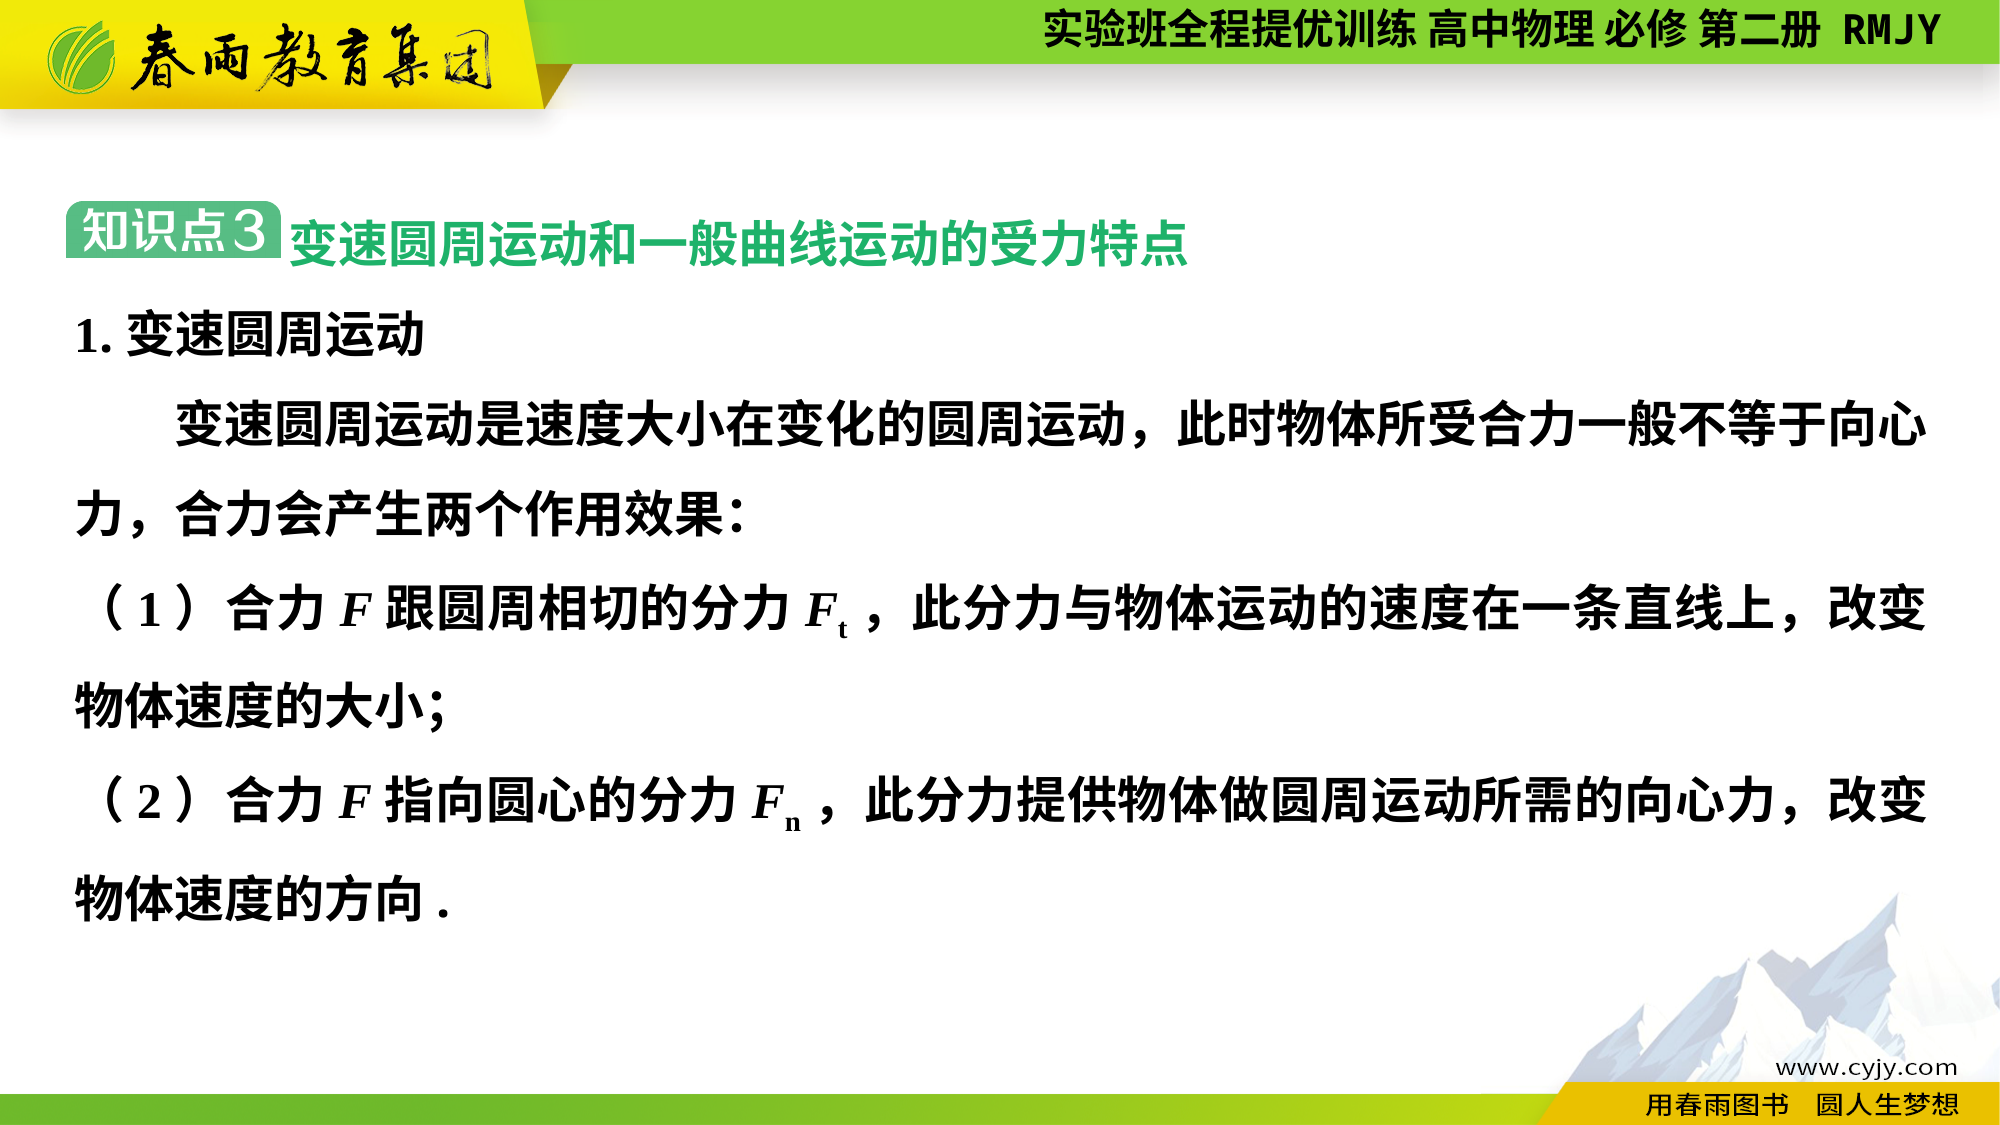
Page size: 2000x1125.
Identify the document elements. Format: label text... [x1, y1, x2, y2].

list 变速圆周运动和一般曲线运动的受力特点 1.变速圆周运动 变速圆周运动是速度大小在变化的圆周运动，此时物体所受合力一般不等于向心力，合力会产生两个作用效果： （1）合力F跟圆周相切的分力Ft，此分力与物体运动的速度在一条直线上，改变物体速度的大小； （2）合力F指向圆心的分力Fn，此分力提供物体做圆周运动所需的向心力，改变物体速度的方向. [59, 174, 1944, 917]
picture [0, 0, 2000, 1125]
